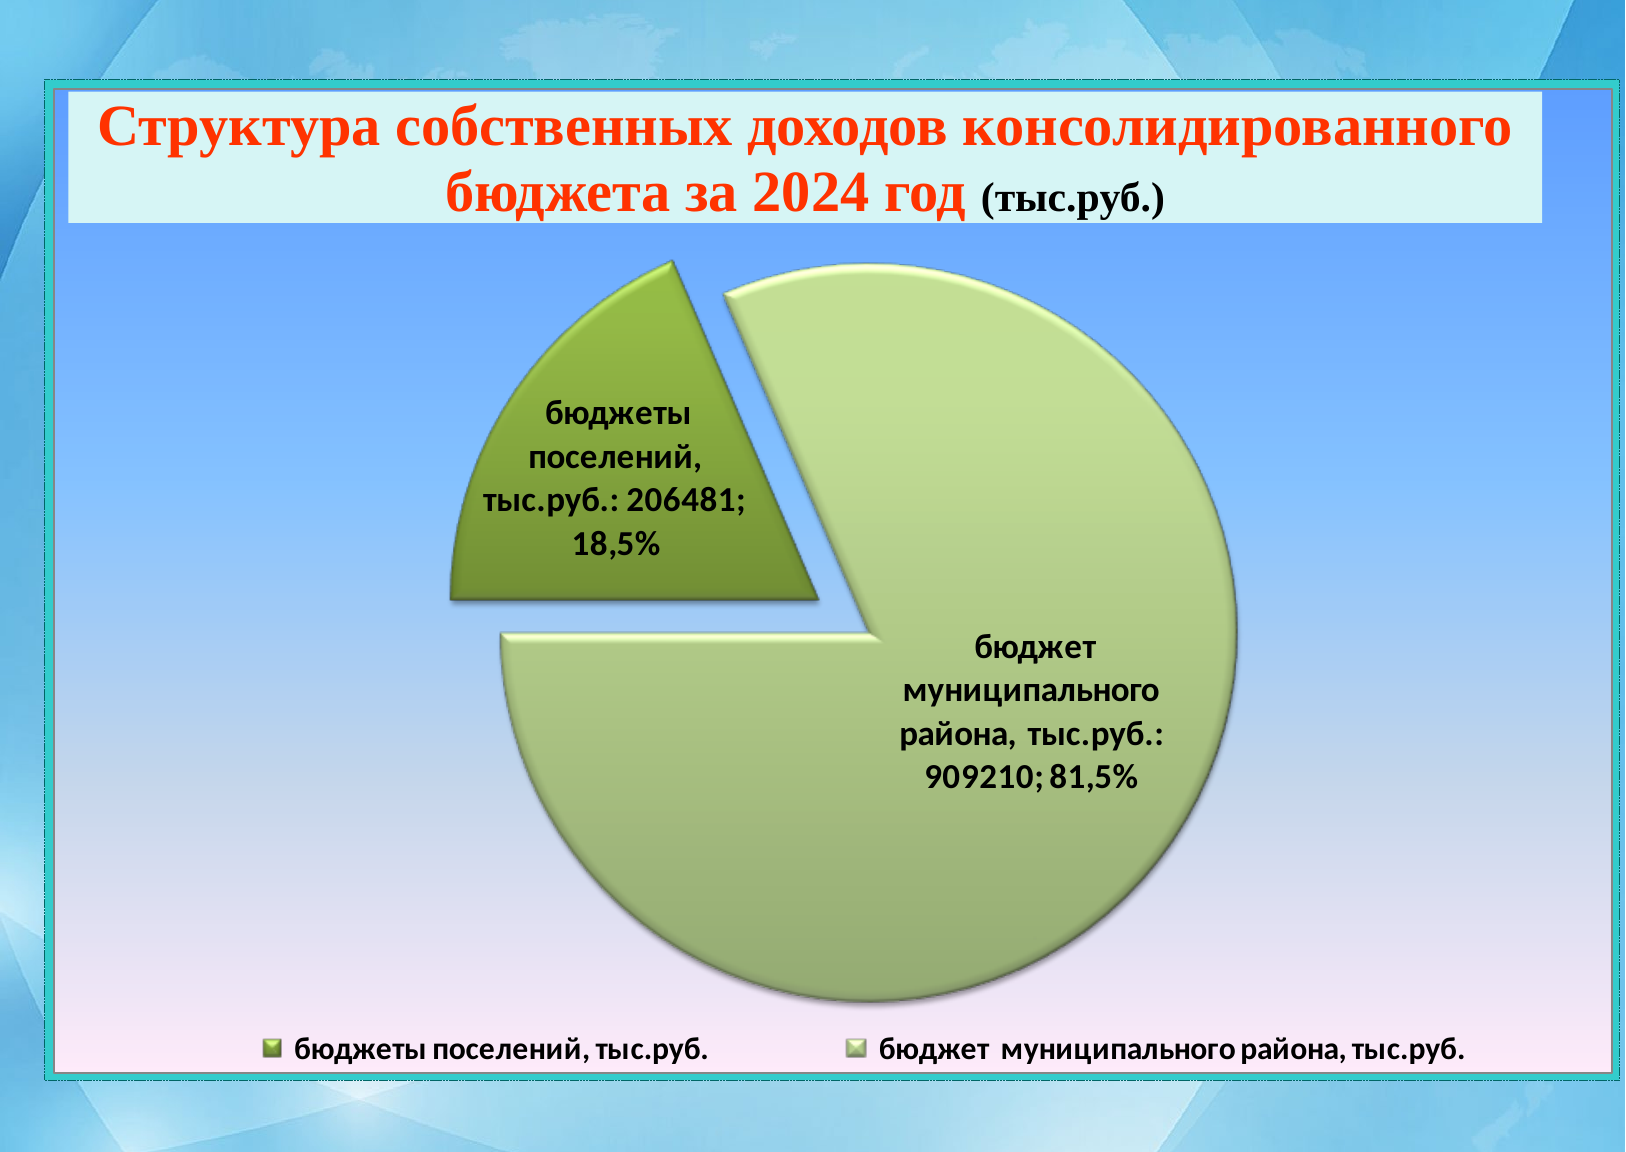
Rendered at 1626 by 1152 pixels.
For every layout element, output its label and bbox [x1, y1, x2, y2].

text_box [44, 79, 1620, 1081]
picture [0, 0, 1625, 1152]
